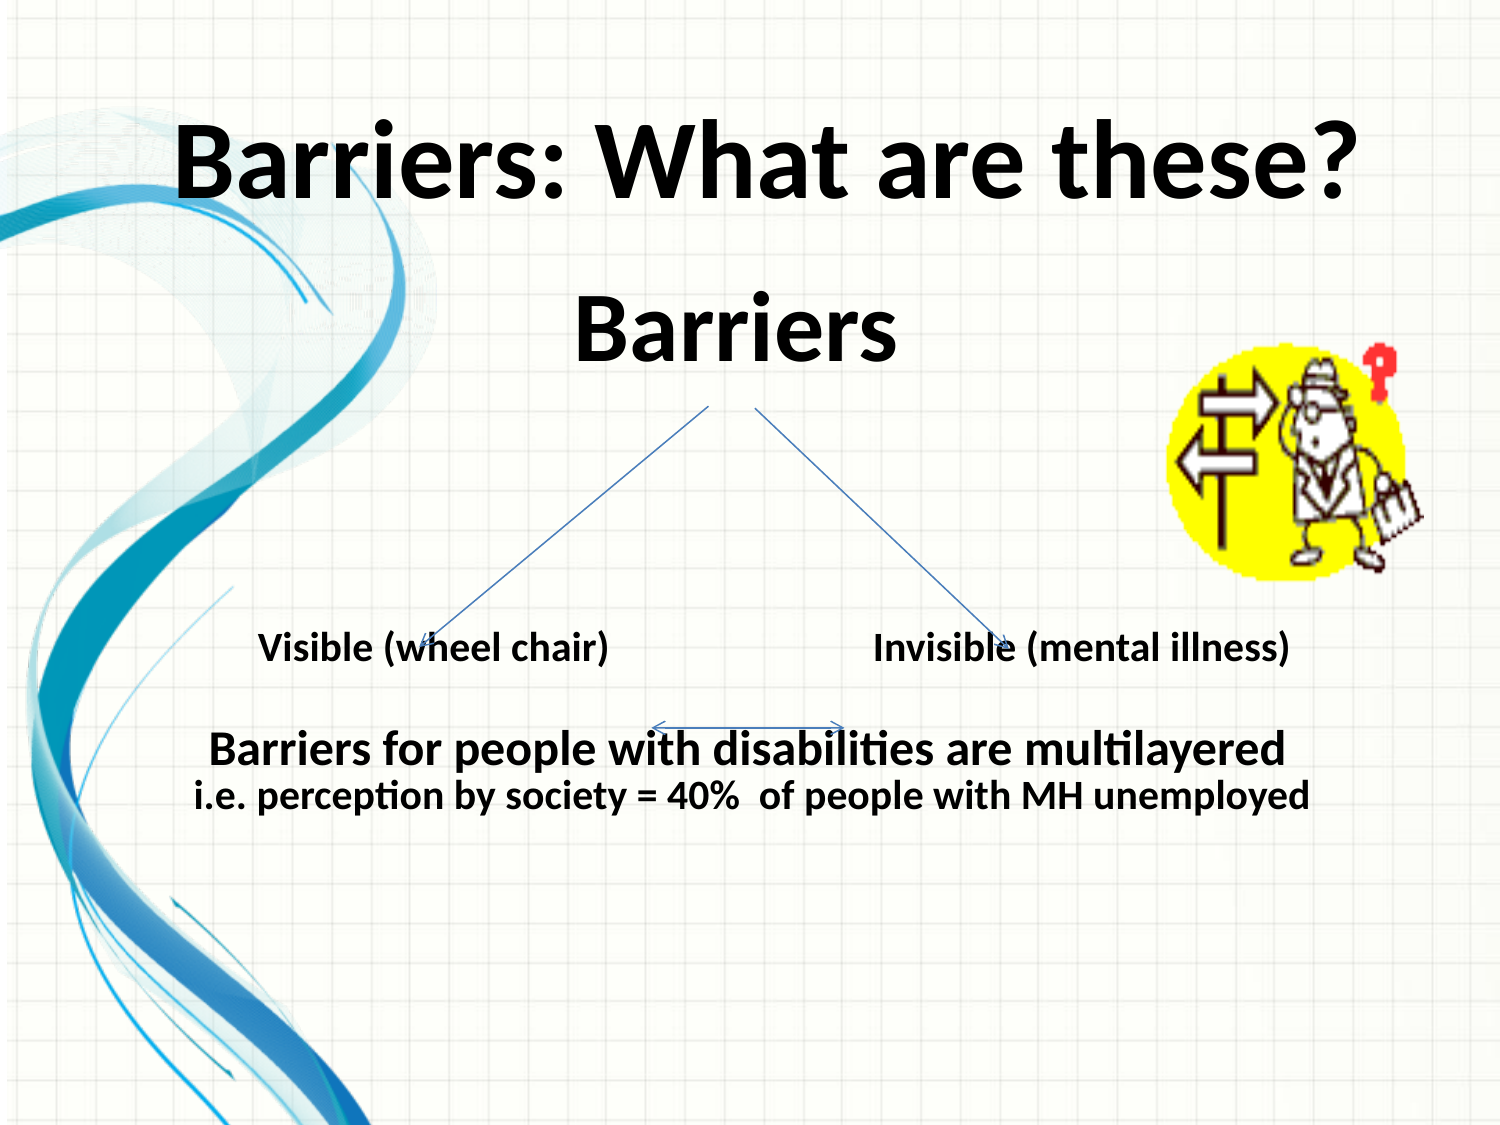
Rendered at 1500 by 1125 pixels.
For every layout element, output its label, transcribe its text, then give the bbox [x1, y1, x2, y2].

text_box Barriers Visible (wheel chair) Invisible (mental illness) Barriers for people with disabilities are multilayered i.e. perception by society = 40% of people with MH unemployed [469, 278, 1388, 1019]
picture [0, 0, 1500, 1125]
text_box Barriers: What are these? [469, 78, 1424, 229]
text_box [754, 407, 1010, 650]
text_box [418, 405, 709, 648]
